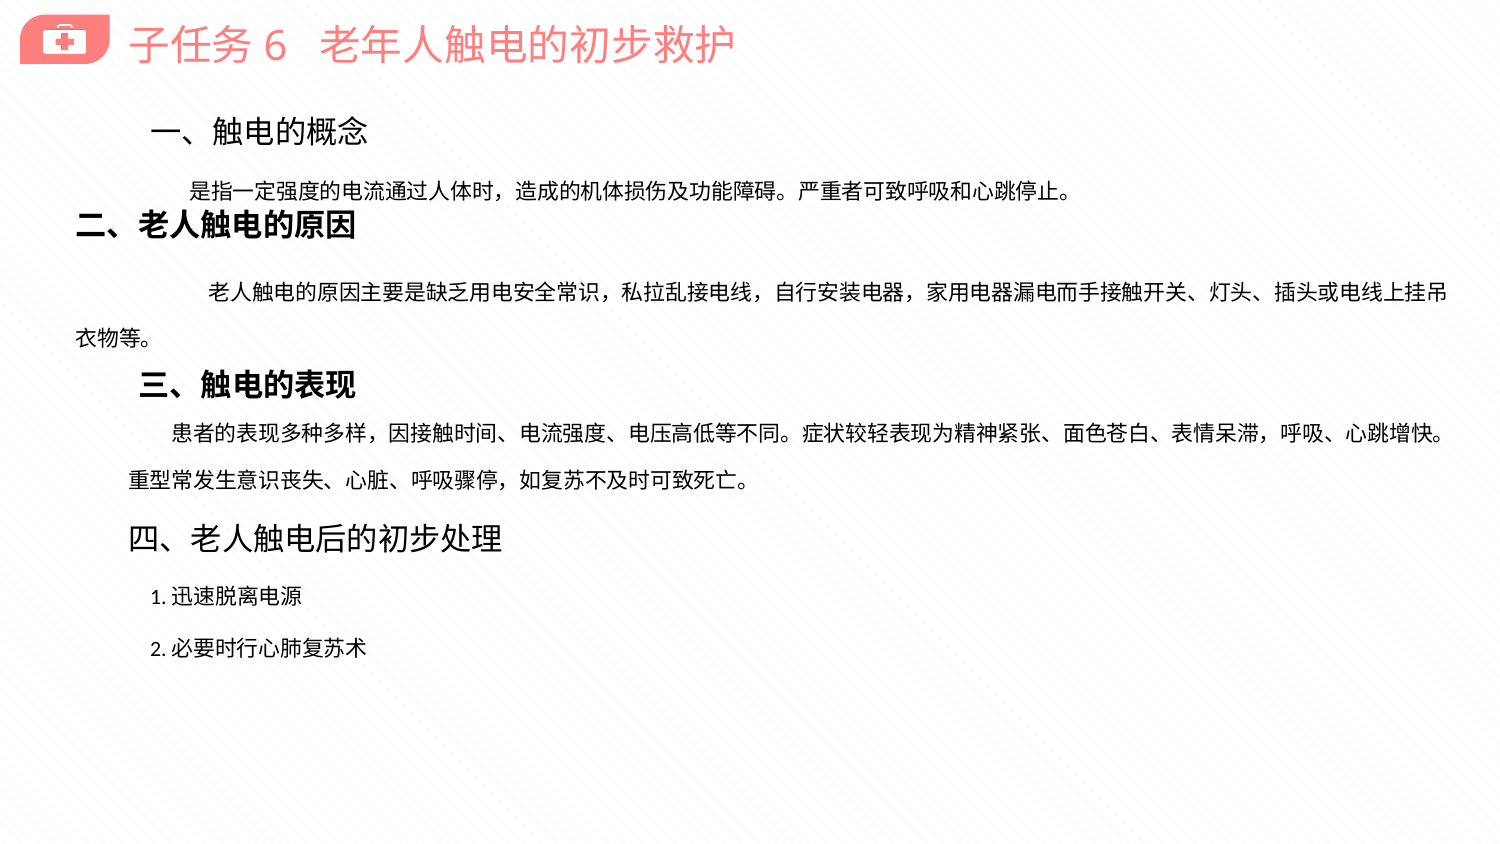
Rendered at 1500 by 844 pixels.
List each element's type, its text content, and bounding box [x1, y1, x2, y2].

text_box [19, 11, 991, 78]
text_box 一、触电的概念 [135, 104, 969, 157]
text_box 二、老人触电的原因 老人触电的原因主要是缺乏用电安全常识，私拉乱接电线，自行安装电器，家用电器漏电而手接触开关、灯头、插头或电线上挂吊衣物等。 [61, 198, 1478, 359]
text_box 是指一定强度的电流通过人体时，造成的机体损伤及功能障碍。严重者可致呼吸和心跳停止。 [152, 170, 1236, 198]
text_box 三、触电的表现 [61, 357, 895, 410]
text_box 四、老人触电后的初步处理 [113, 511, 947, 564]
text_box 患者的表现多种多样，因接触时间、电流强度、电压高低等不同。症状较轻表现为精神紧张、面色苍白、表情呆滞，呼吸、心跳增快。重型常发生意识丧失、心脏、呼吸骤停，如复苏不及时可致死亡。 [113, 390, 1464, 500]
text_box 2.必要时行心肺复苏术 [135, 627, 969, 669]
text_box 1.迅速脱离电源 [135, 575, 969, 617]
